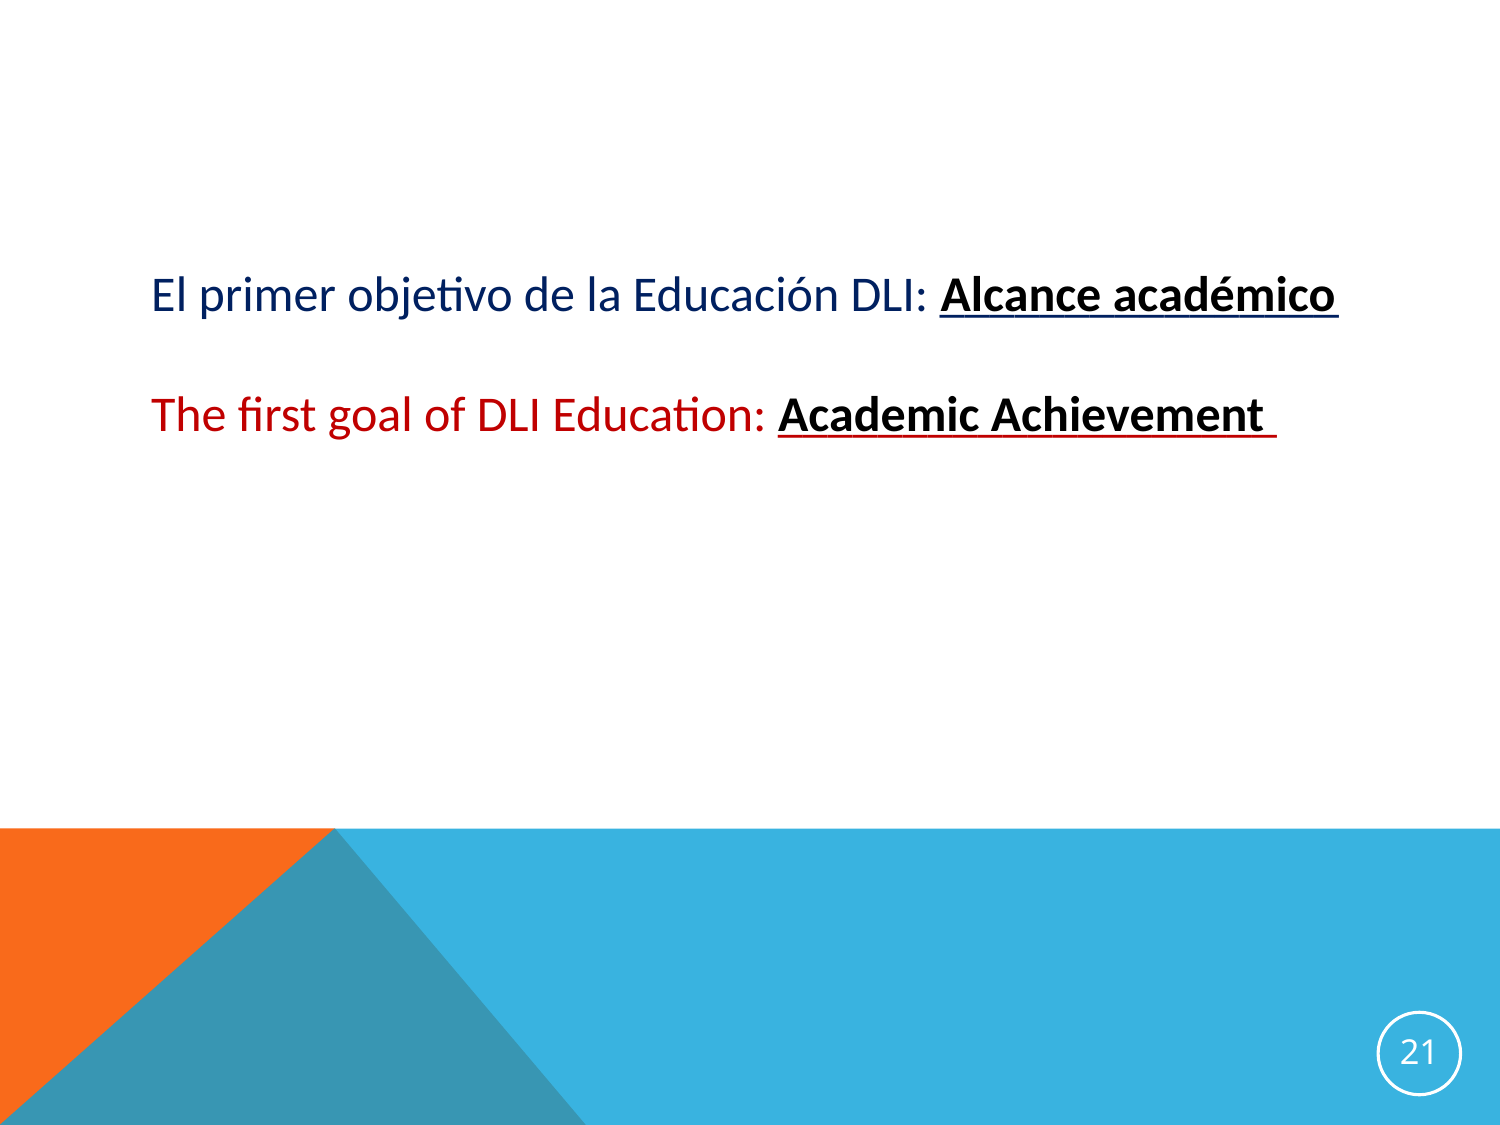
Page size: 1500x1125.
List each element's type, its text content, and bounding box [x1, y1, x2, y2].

text_box El primer objetivo de la Educación DLI: ________________ The first goal of DLI Education: ____________________ [136, 253, 1392, 449]
text_box Academic Achievement [763, 374, 1298, 449]
text_box Alcance académico [925, 254, 1364, 329]
slide_number 21 [1376, 1010, 1463, 1097]
